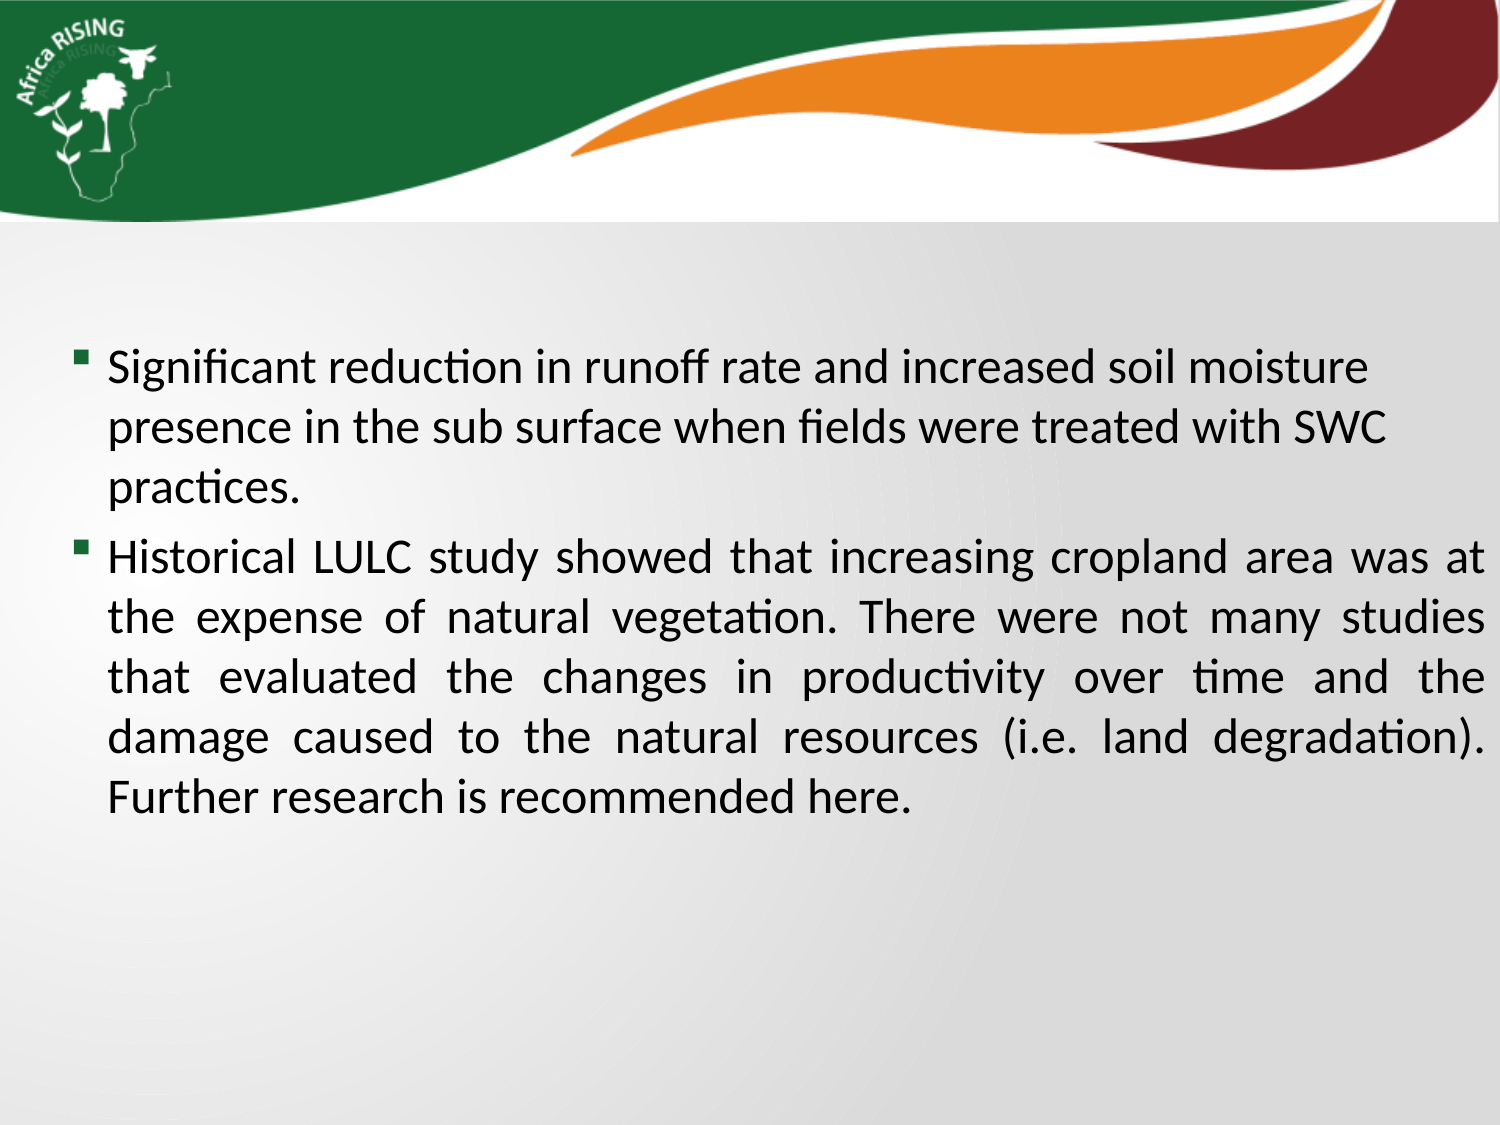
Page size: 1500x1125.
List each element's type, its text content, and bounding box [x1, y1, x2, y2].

list Significant reduction in runoff rate and increased soil moisture presence in the sub surface when fields were treated with SWC practices. Historical LULC study showed that increasing cropland area was at the expense of natural vegetation. There were not many studies that evaluated the changes in productivity over time and the damage caused to the natural resources (i.e. land degradation). Further research is recommended here. [36, 326, 1500, 1125]
picture [0, 0, 1499, 222]
